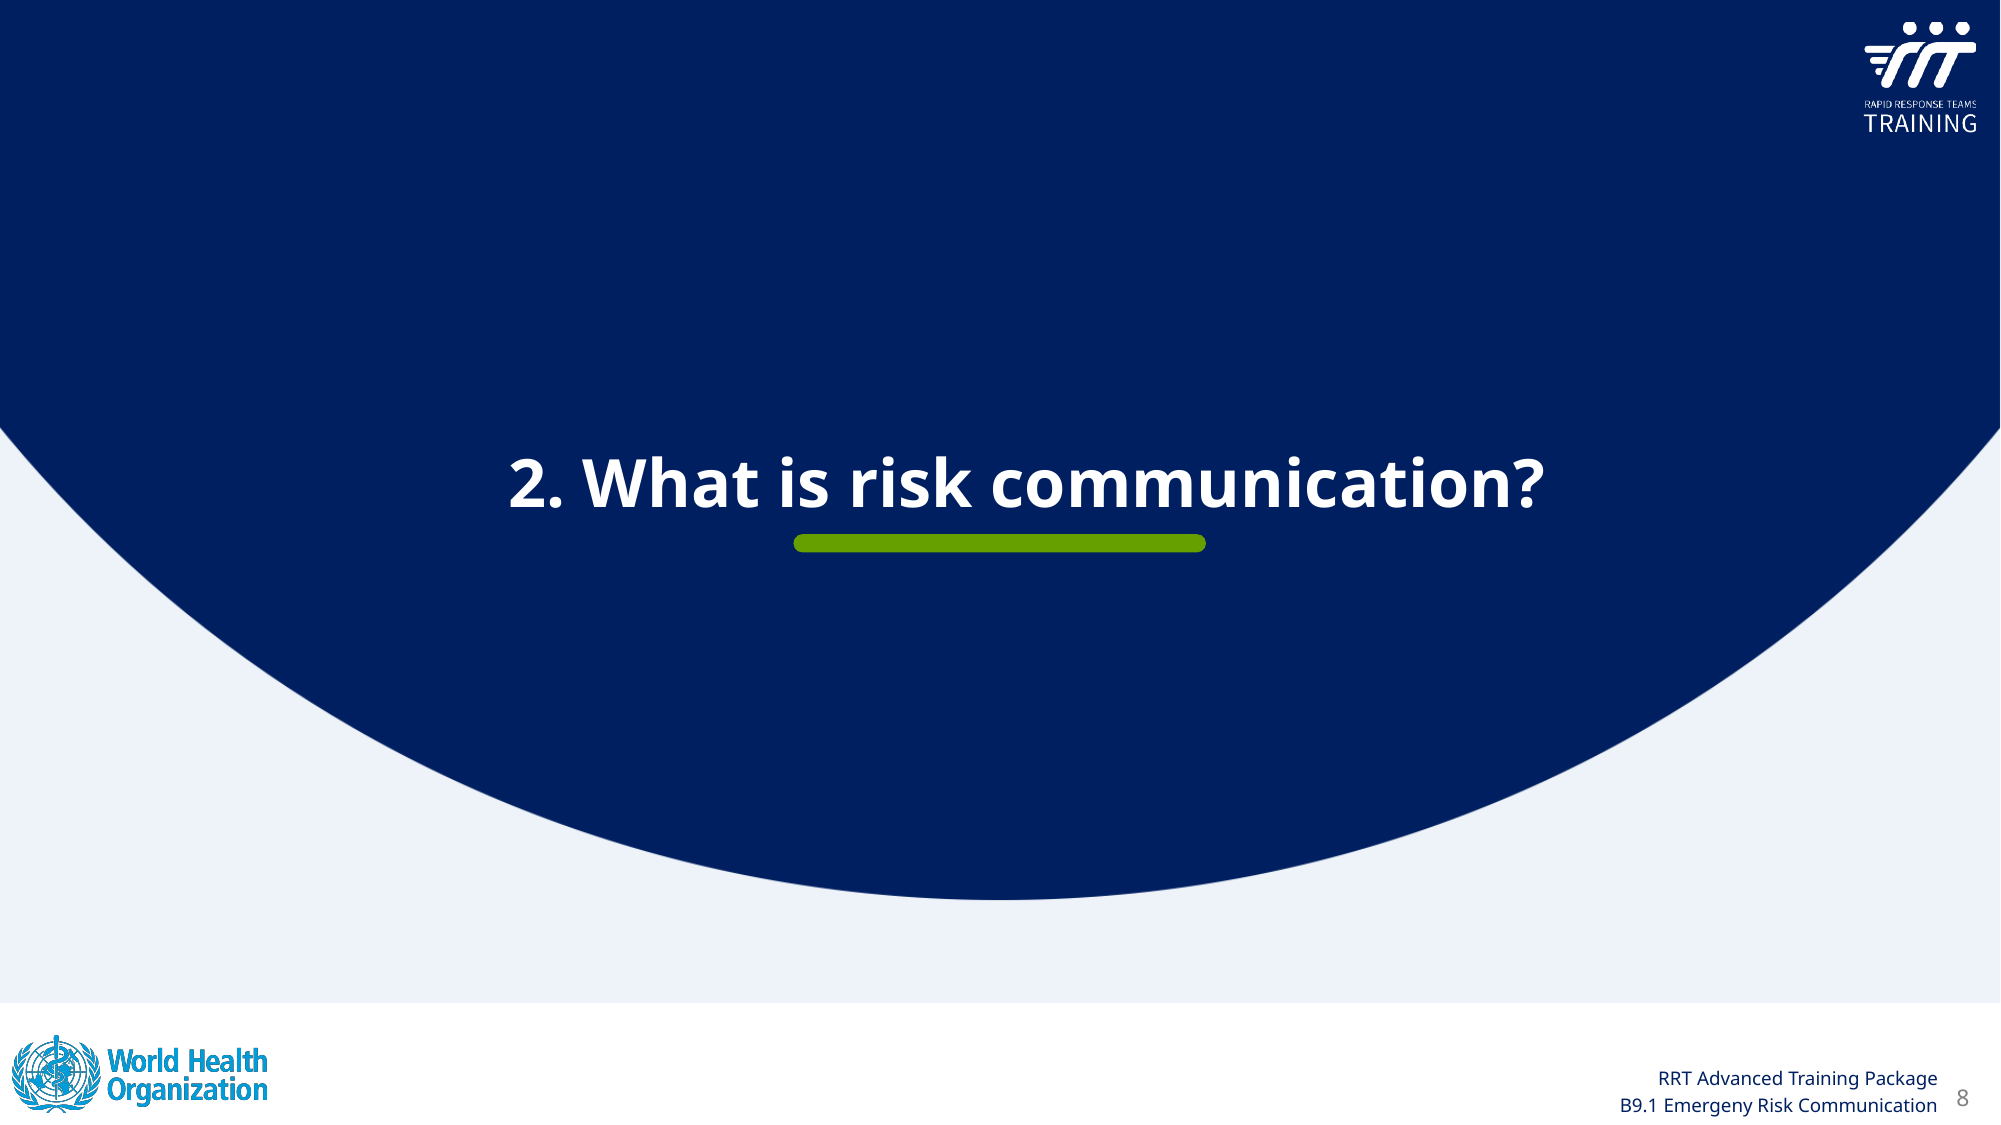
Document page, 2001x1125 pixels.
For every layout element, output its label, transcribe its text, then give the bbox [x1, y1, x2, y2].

picture [0, 0, 2001, 1003]
picture [34, 1054, 43, 1078]
picture [30, 1083, 37, 1091]
picture [59, 1035, 267, 1113]
picture [36, 1088, 78, 1105]
picture [12, 1083, 48, 1113]
picture [50, 1108, 62, 1113]
picture [46, 1056, 54, 1062]
text_box 2. What is risk communication? [96, 323, 1958, 631]
picture [24, 1054, 36, 1087]
picture [40, 1062, 47, 1070]
picture [71, 1053, 90, 1091]
picture [22, 1062, 26, 1077]
picture [12, 1035, 54, 1068]
